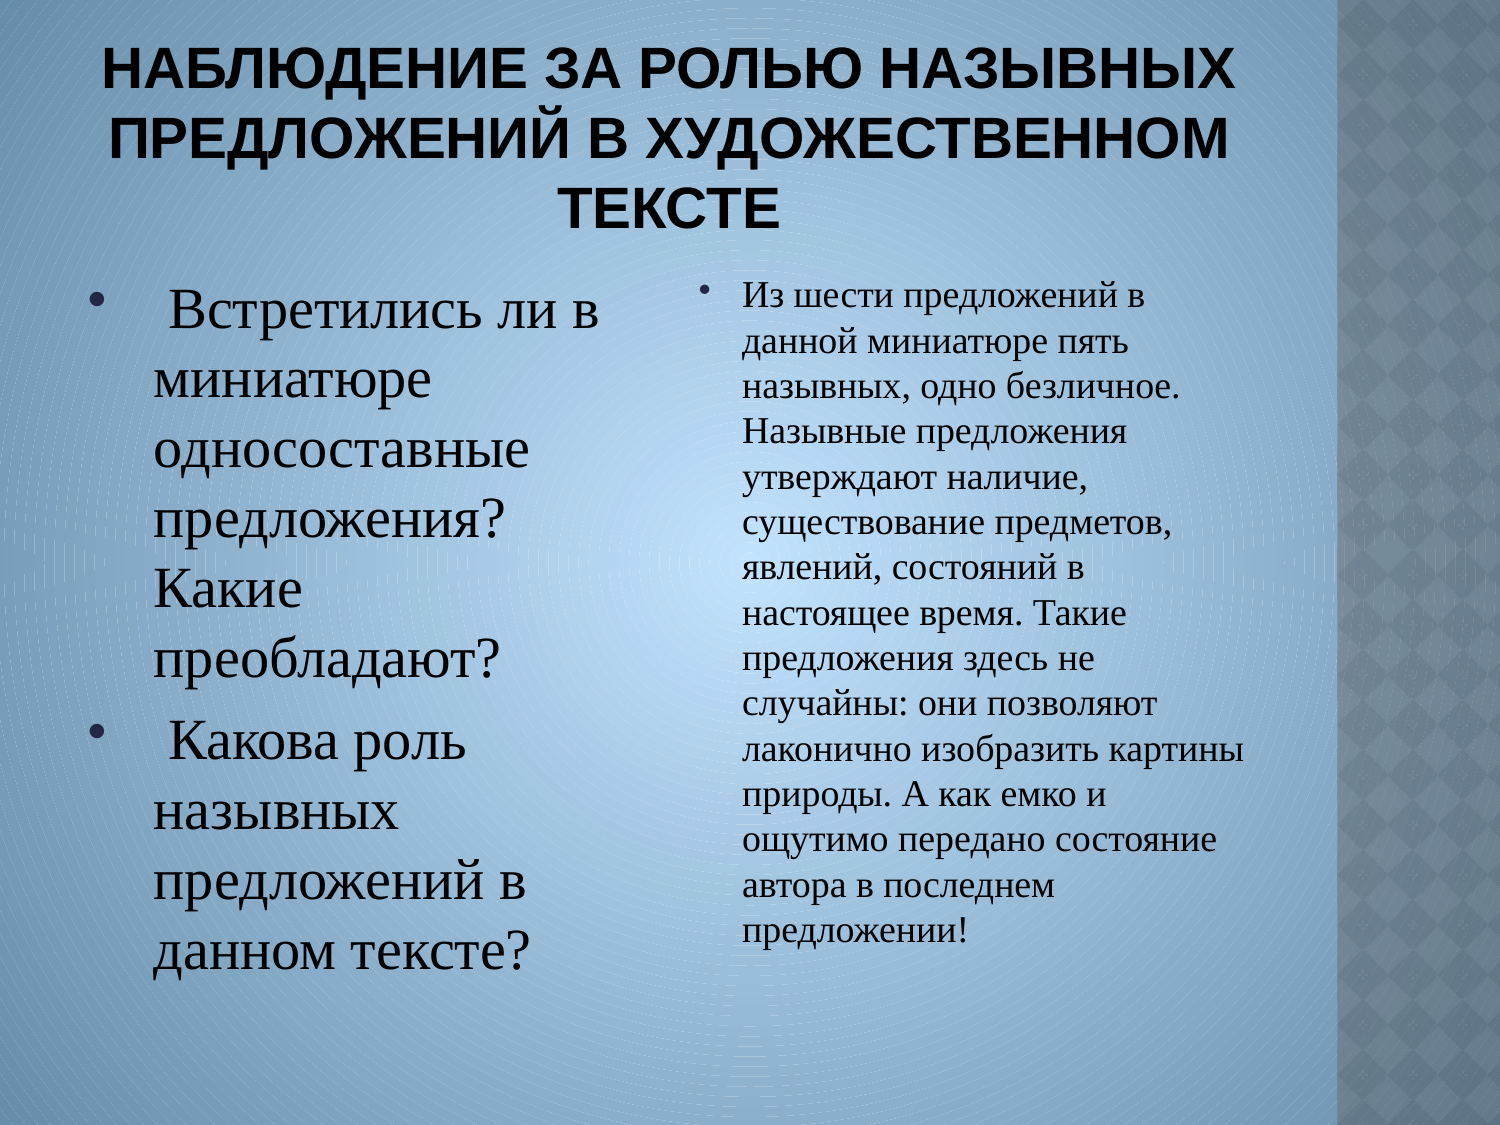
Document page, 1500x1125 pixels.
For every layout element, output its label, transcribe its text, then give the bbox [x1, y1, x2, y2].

list Встретились ли в миниатюре односоставные предложения? Какие преобладают? Какова роль назывных предложений в данном тексте? [75, 262, 653, 1005]
title Наблюдение за ролью назывных предложений в художественном тексте [75, 30, 1263, 240]
list Из шести предложений в данной миниатюре пять назывных, одно безличное. Назывные предложения утверждают наличие, существование предметов, явлений, состояний в настоящее время. Такие предложения здесь не случайны: они позволяют лаконично изобразить картины природы. А как емко и ощутимо передано состояние автора в последнем предложении! [685, 262, 1263, 965]
